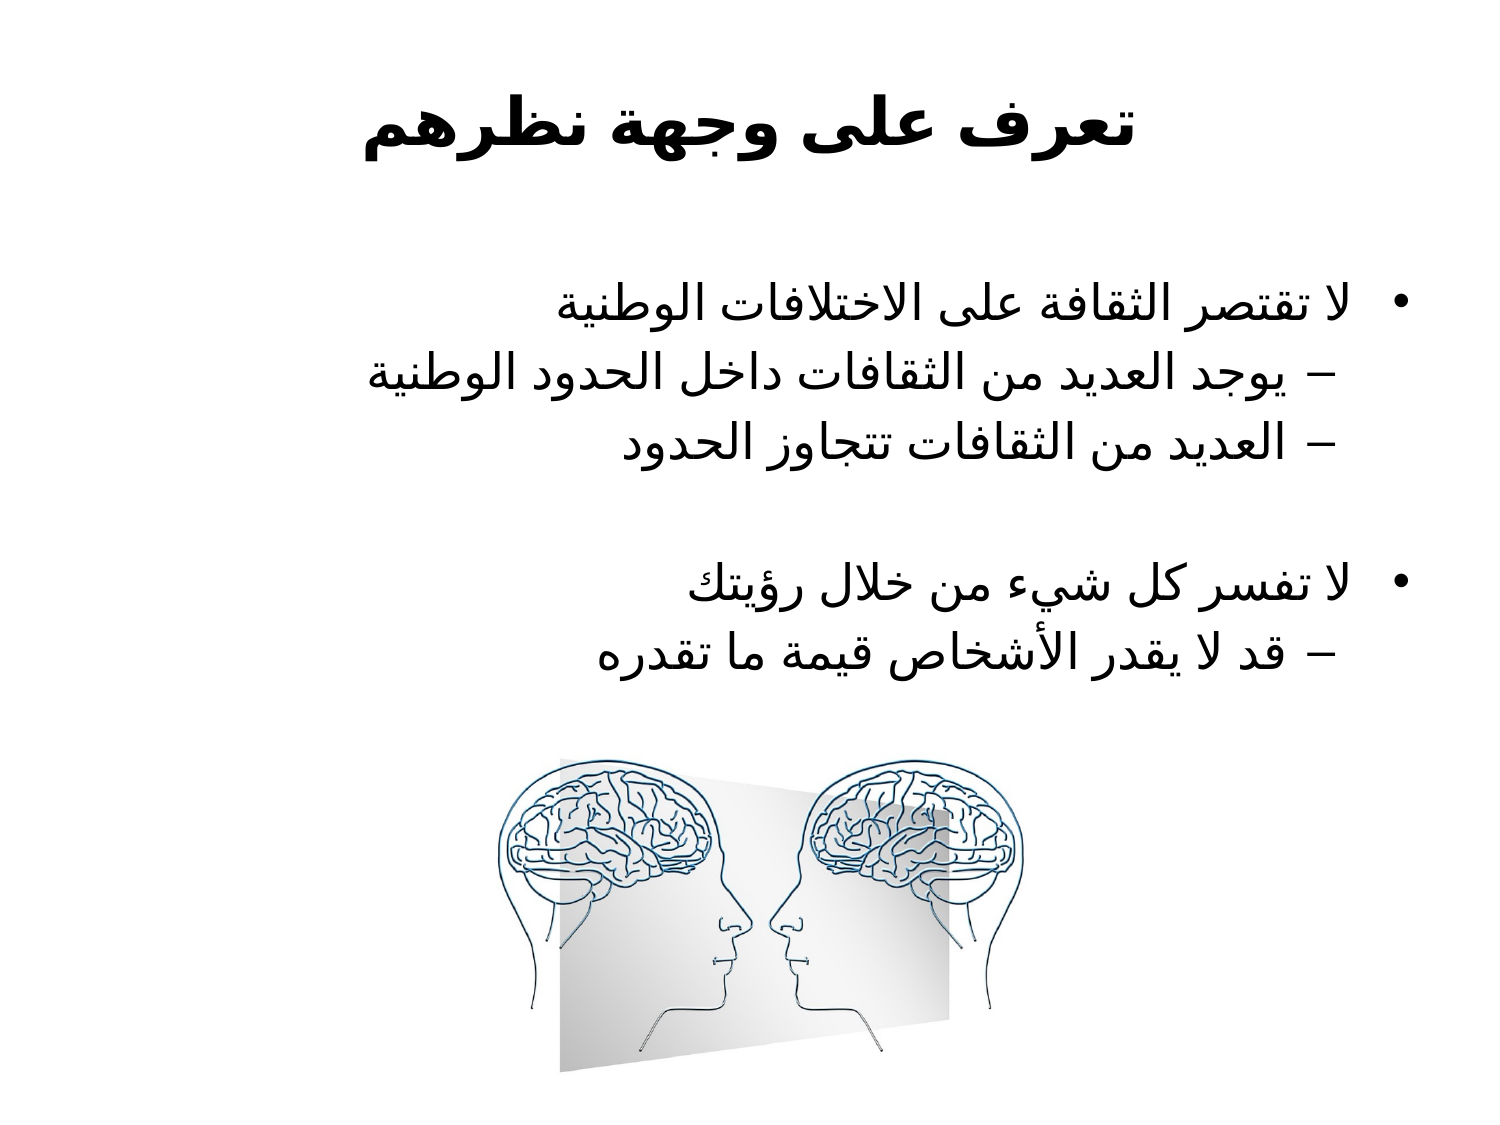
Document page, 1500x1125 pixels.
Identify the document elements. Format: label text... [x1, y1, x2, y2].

picture [487, 707, 1038, 1097]
title تعرف على وجهة نظرهم [75, 24, 1425, 213]
list لا تقتصر الثقافة على الاختلافات الوطنية يوجد العديد من الثقافات داخل الحدود الوطنية العديد من الثقافات تتجاوز الحدود لا تفسر كل شيء من خلال رؤيتك قد لا يقدر الأشخاص قيمة ما تقدره [75, 262, 1425, 1005]
